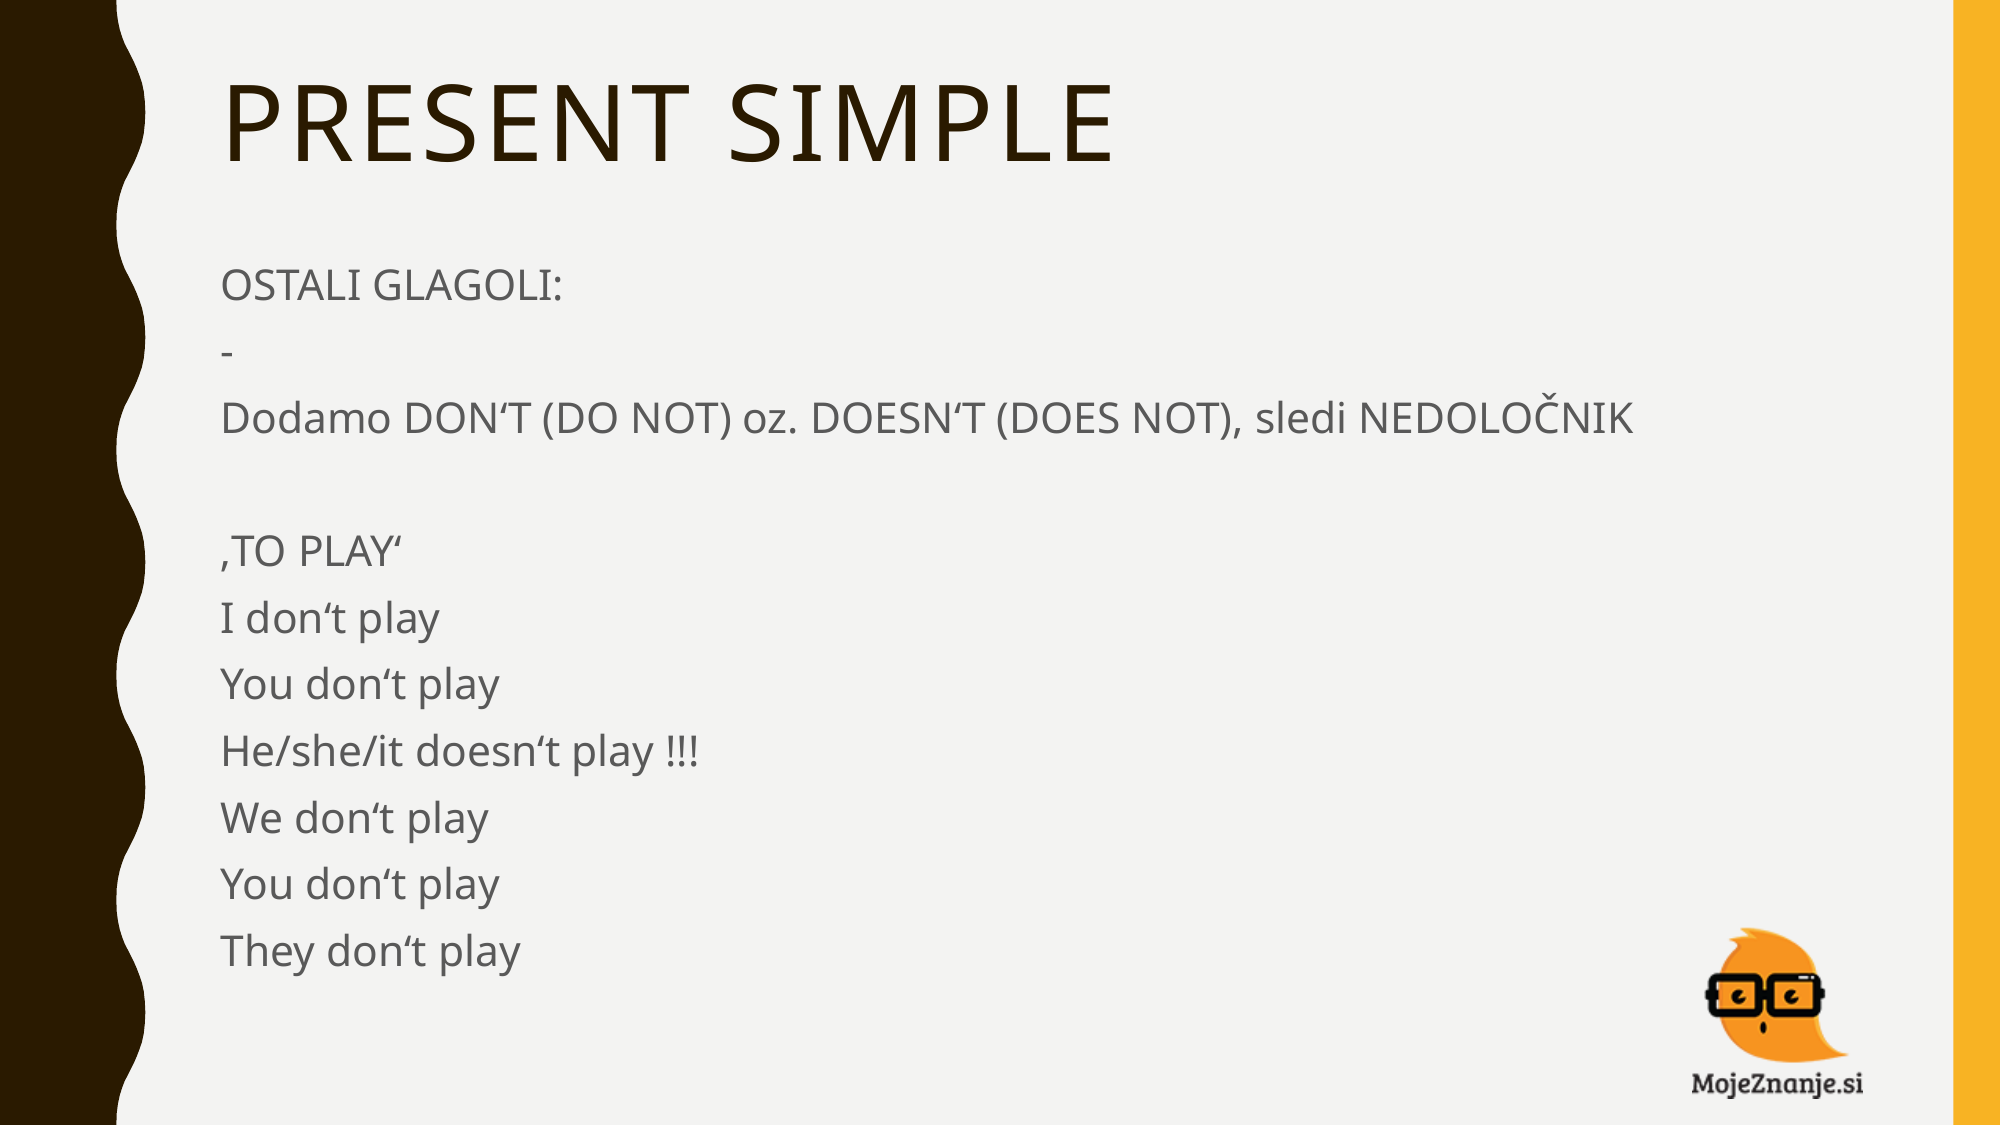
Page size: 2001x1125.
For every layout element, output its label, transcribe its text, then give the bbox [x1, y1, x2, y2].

picture [1692, 983, 1863, 1099]
list OSTALI GLAGOLI: - Dodamo DON‘T (DO NOT) oz. DOESN‘T (DOES NOT), sledi NEDOLOČNIK ‚TO PLAY‘ I don‘t play You don‘t play He/she/it doesn‘t play !!! We don‘t play You don‘t play They don‘t play [205, 245, 1875, 983]
title PRESENT SIMPLE [205, 62, 1875, 245]
